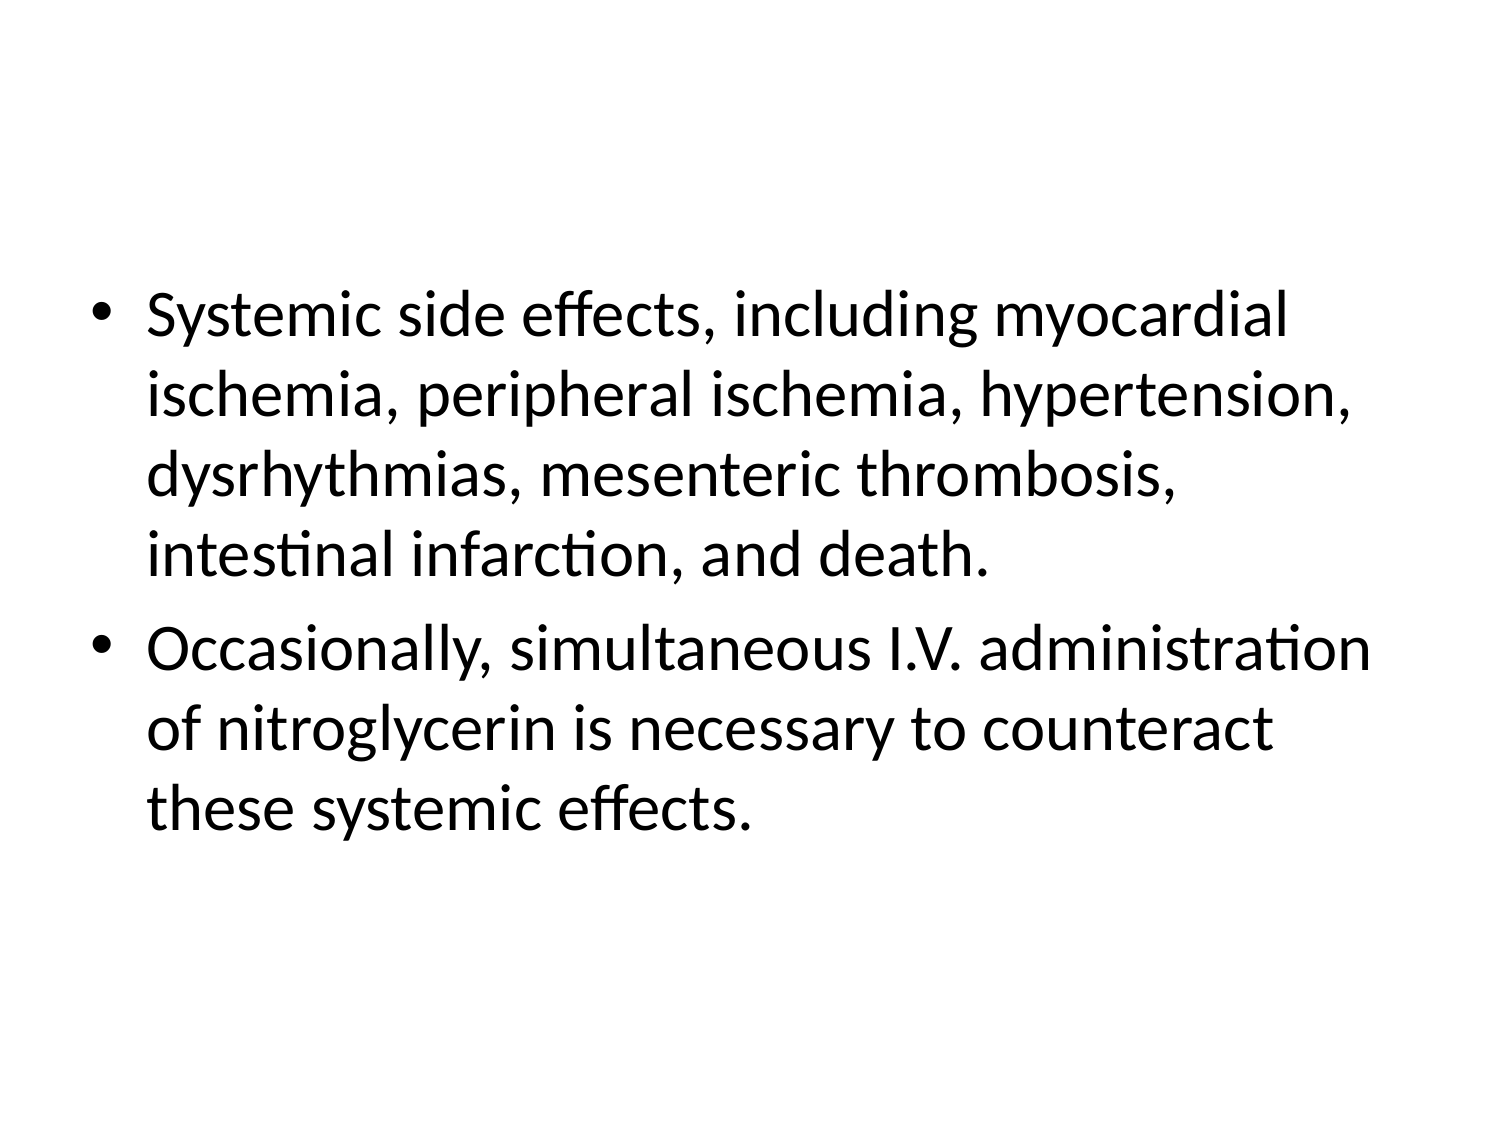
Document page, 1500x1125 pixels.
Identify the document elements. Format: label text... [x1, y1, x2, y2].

list Systemic side effects, including myocardial ischemia, peripheral ischemia, hypertension, dysrhythmias, mesenteric thrombosis, intestinal infarction, and death. Occasionally, simultaneous I.V. administration of nitroglycerin is necessary to counteract these systemic effects. [75, 262, 1425, 1005]
